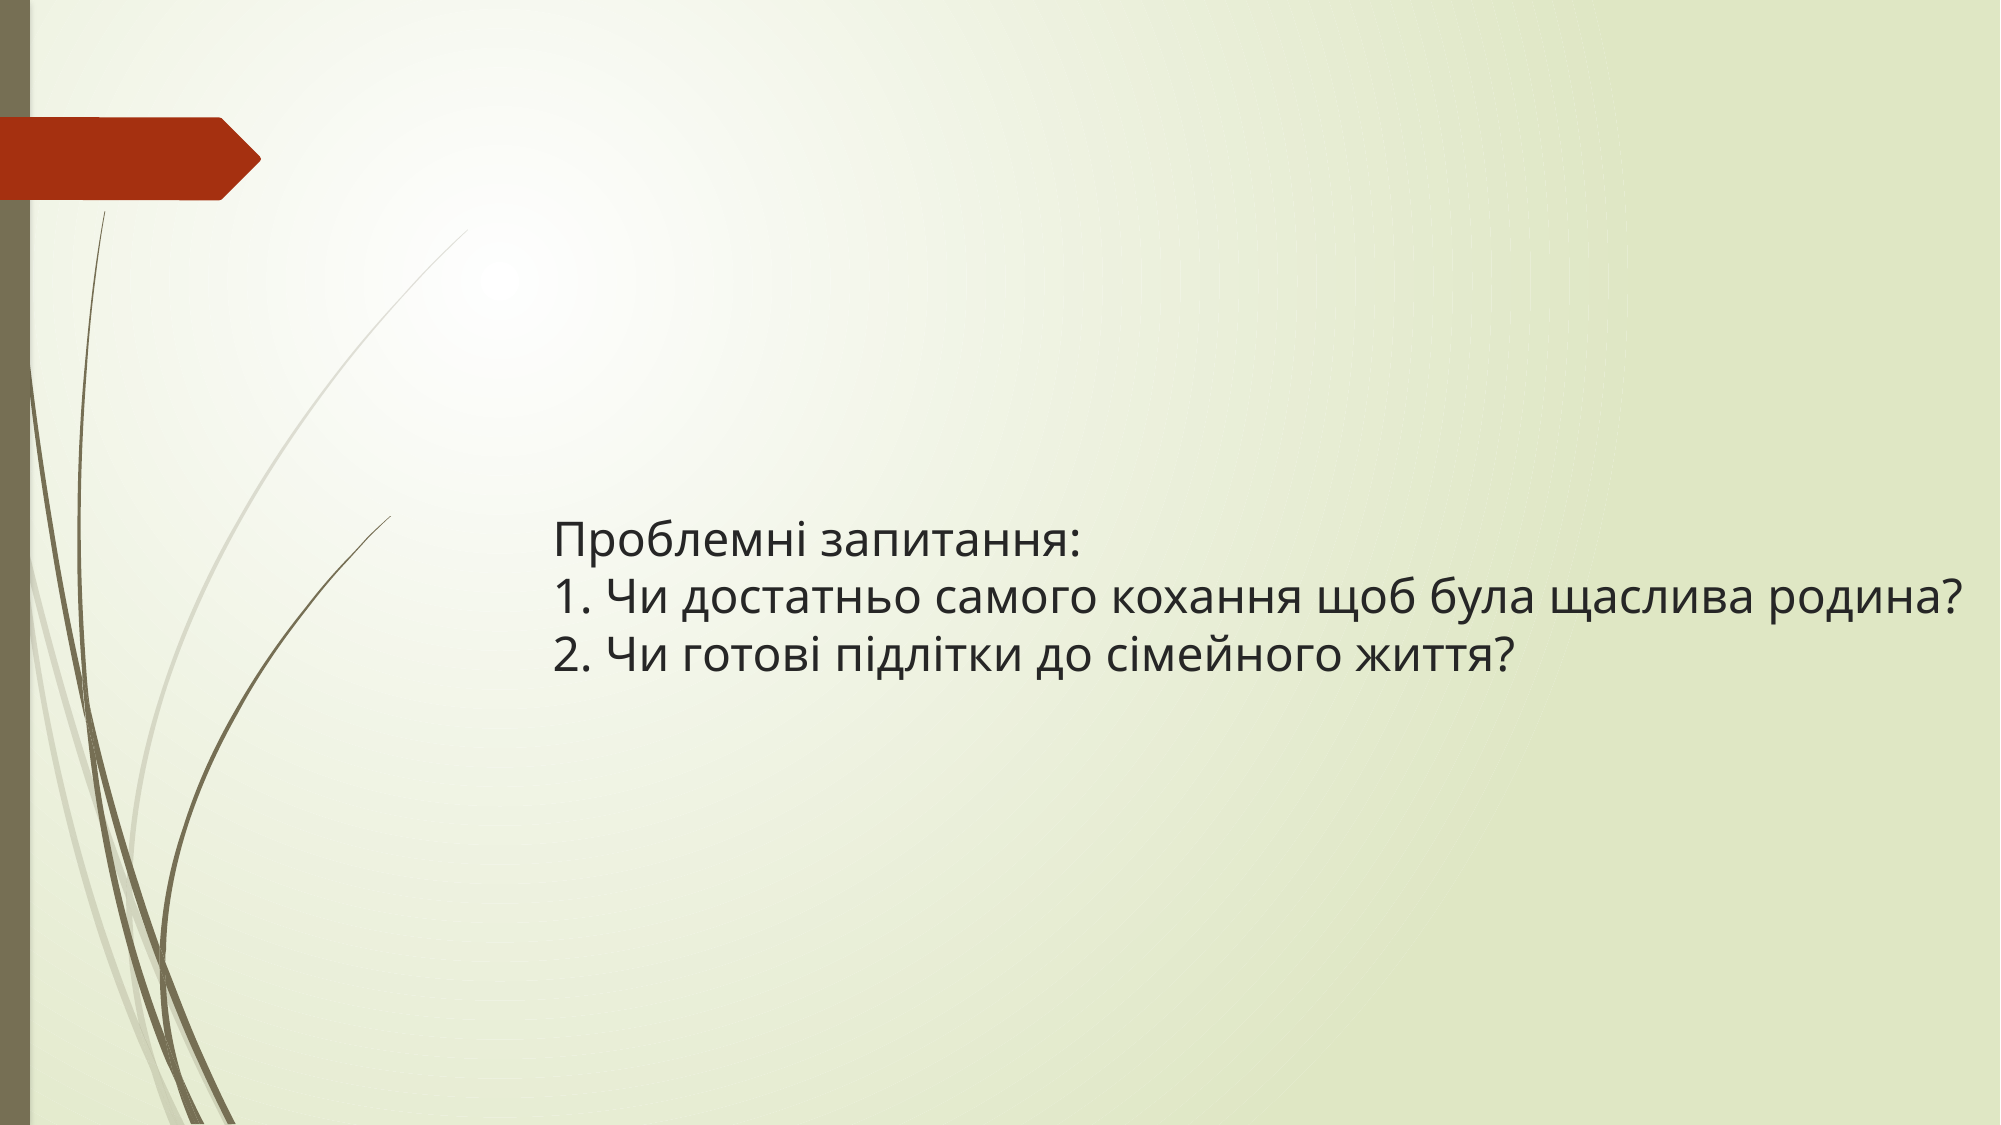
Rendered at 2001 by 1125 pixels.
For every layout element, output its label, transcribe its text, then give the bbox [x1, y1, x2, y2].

title Проблемні запитання: 1. Чи достатньо самого кохання щоб була щаслива родина? 2. Чи готові підлітки до сімейного життя? [537, 500, 2000, 742]
